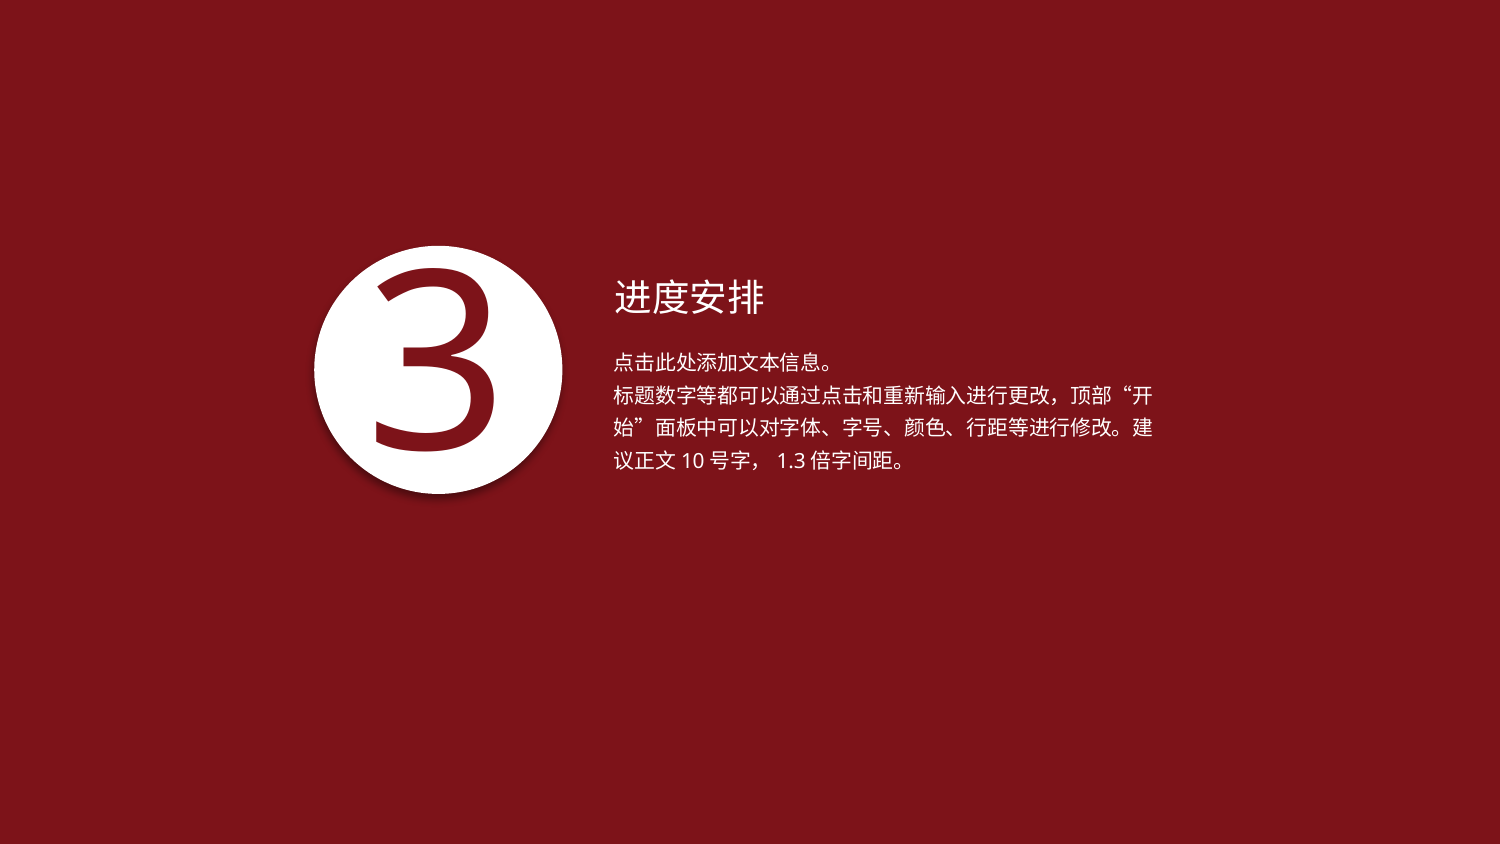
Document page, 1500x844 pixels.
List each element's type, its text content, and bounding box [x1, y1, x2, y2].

text_box 进度安排 [600, 266, 780, 326]
text_box 点击此处添加文本信息。 标题数字等都可以通过点击和重新输入进行更改，顶部“开始”面板中可以对字体、字号、颜色、行距等进行修改。建议正文10号字，1.3倍字间距。 [598, 335, 1186, 480]
text_box [523, 278, 564, 462]
text_box [313, 281, 350, 459]
text_box 3 [350, 226, 523, 511]
